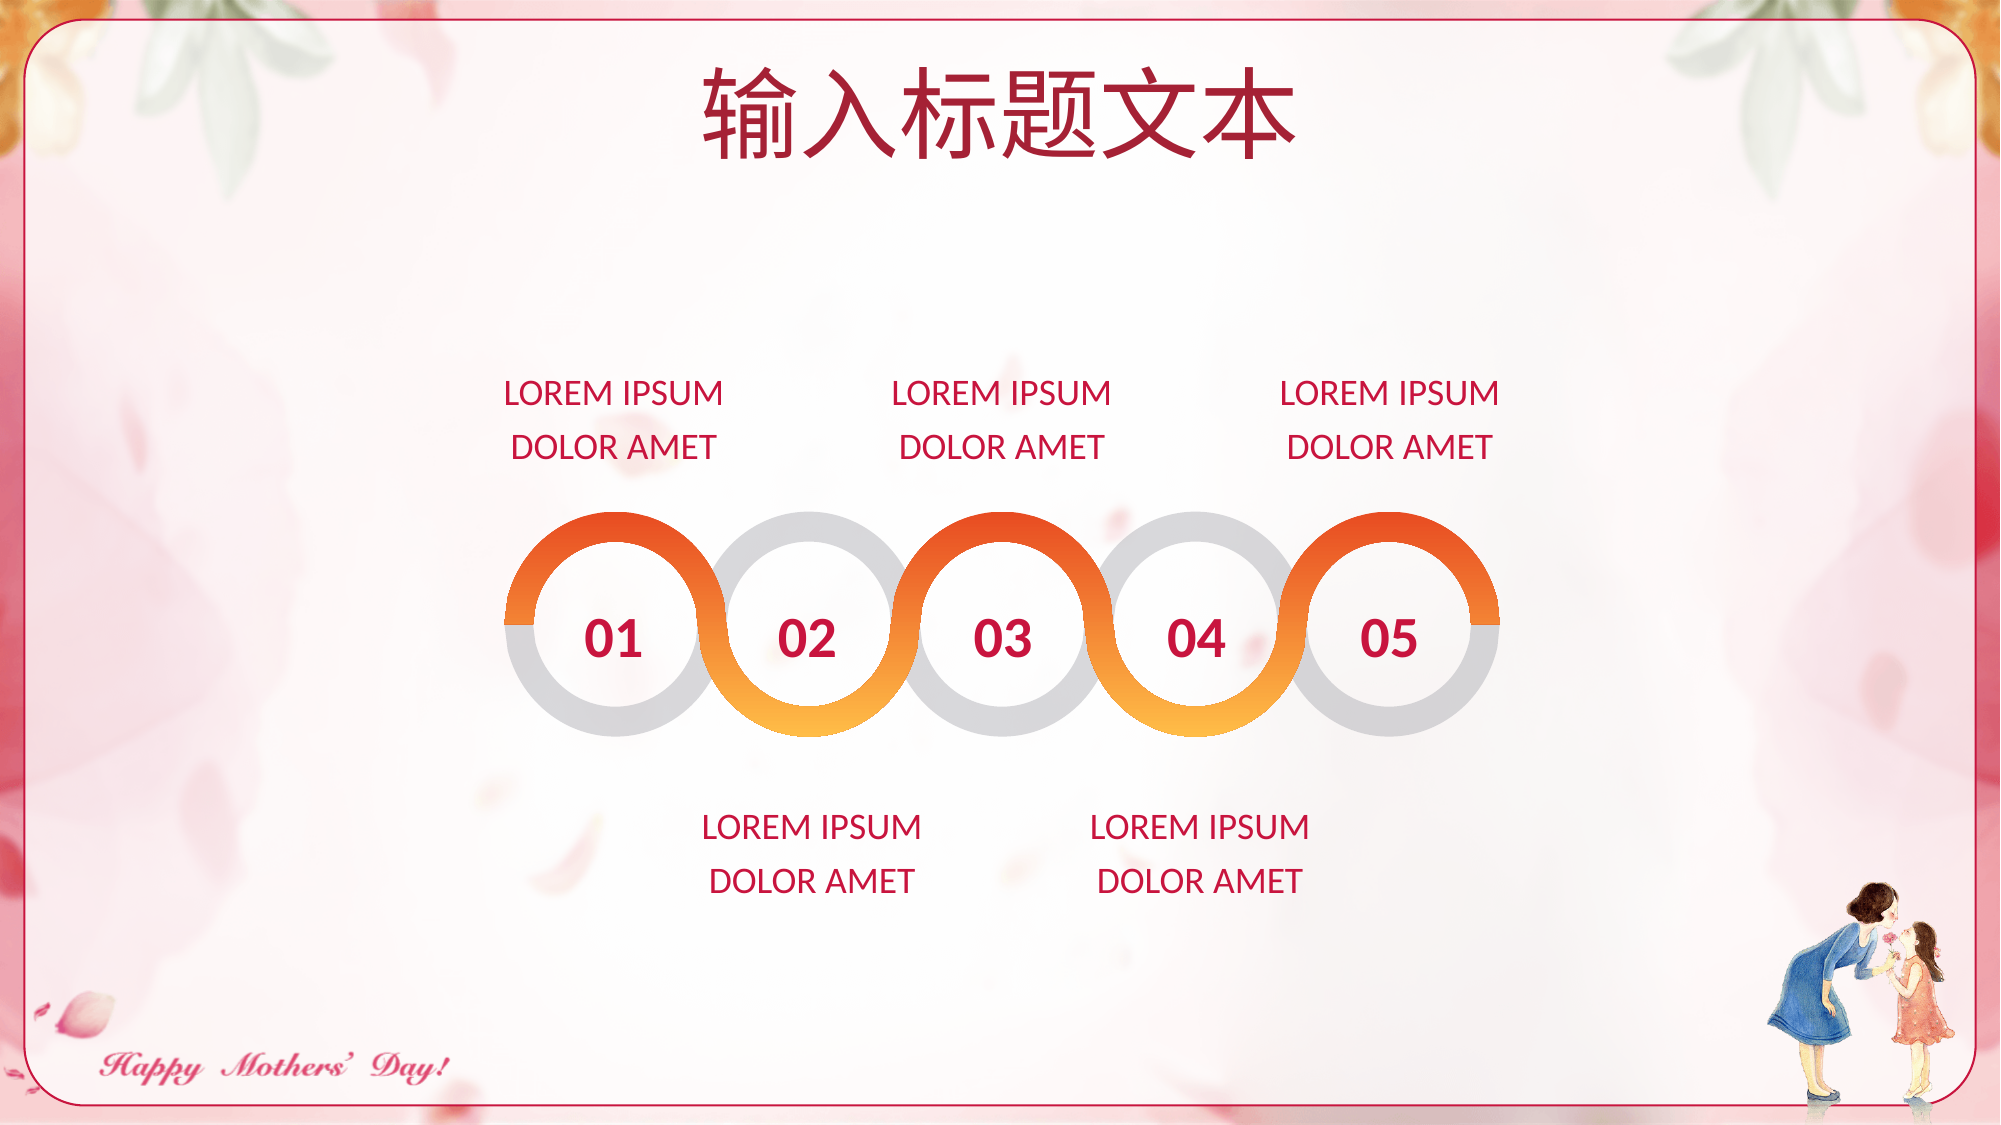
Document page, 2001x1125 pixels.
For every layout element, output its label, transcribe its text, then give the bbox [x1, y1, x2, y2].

text_box [503, 626, 712, 738]
text_box LOREM IPSUM DOLOR AMET [457, 295, 771, 467]
text_box 03 [919, 573, 1087, 681]
text_box 输入标题文本 [685, 44, 1315, 180]
text_box LOREM IPSUM DOLOR AMET [655, 793, 969, 971]
text_box 04 [1112, 573, 1281, 681]
text_box [906, 649, 1099, 738]
text_box [712, 510, 905, 601]
text_box LOREM IPSUM DOLOR AMET [845, 295, 1159, 467]
text_box [503, 510, 1501, 738]
text_box [1099, 510, 1292, 598]
text_box [1292, 626, 1501, 738]
text_box 05 [1306, 573, 1474, 681]
text_box 01 [530, 573, 698, 681]
text_box LOREM IPSUM DOLOR AMET [1233, 295, 1547, 467]
text_box 02 [723, 573, 892, 681]
picture [0, 0, 2000, 1125]
text_box LOREM IPSUM DOLOR AMET [1043, 793, 1357, 971]
